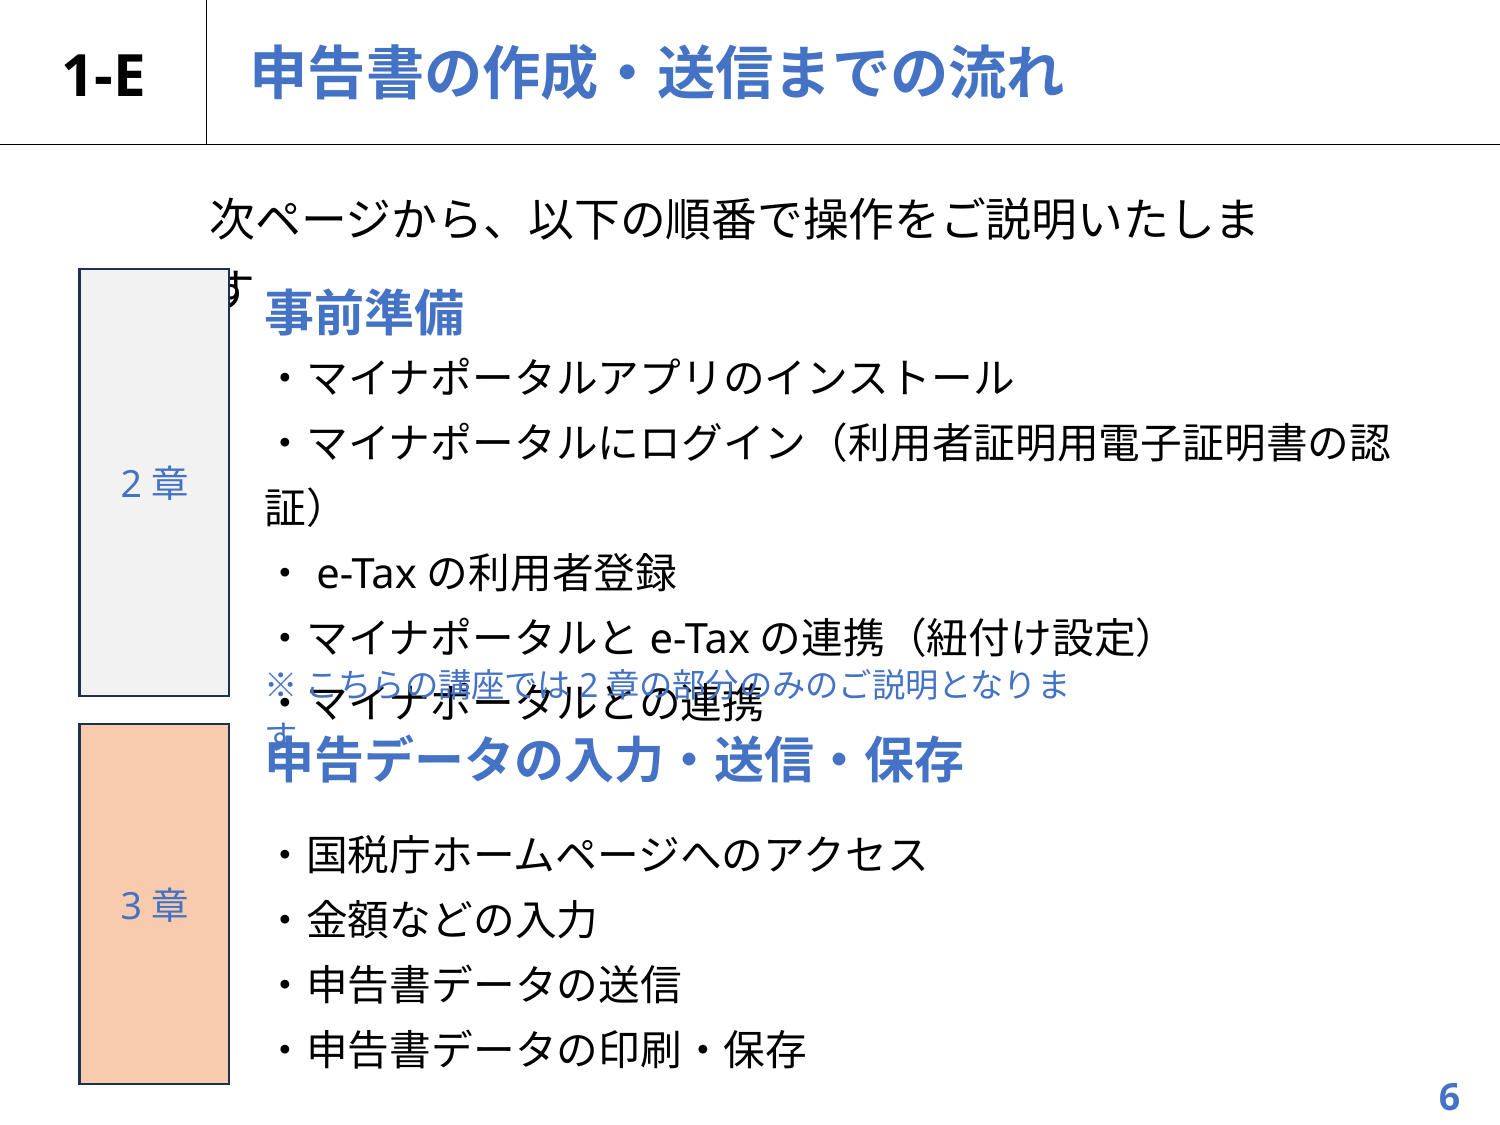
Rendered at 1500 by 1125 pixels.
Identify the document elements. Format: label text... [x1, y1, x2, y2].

text_box 次ページから、以下の順番で操作をご説明いたします [194, 166, 1306, 255]
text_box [79, 724, 1459, 1084]
text_box 6 [1402, 1065, 1497, 1125]
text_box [79, 255, 1414, 697]
text_box 申告書の作成・送信までの流れ [230, 24, 1459, 119]
title 1-E [0, 0, 207, 147]
text_box ※こちらの講座では2章の部分のみのご説明となります [249, 697, 1105, 724]
